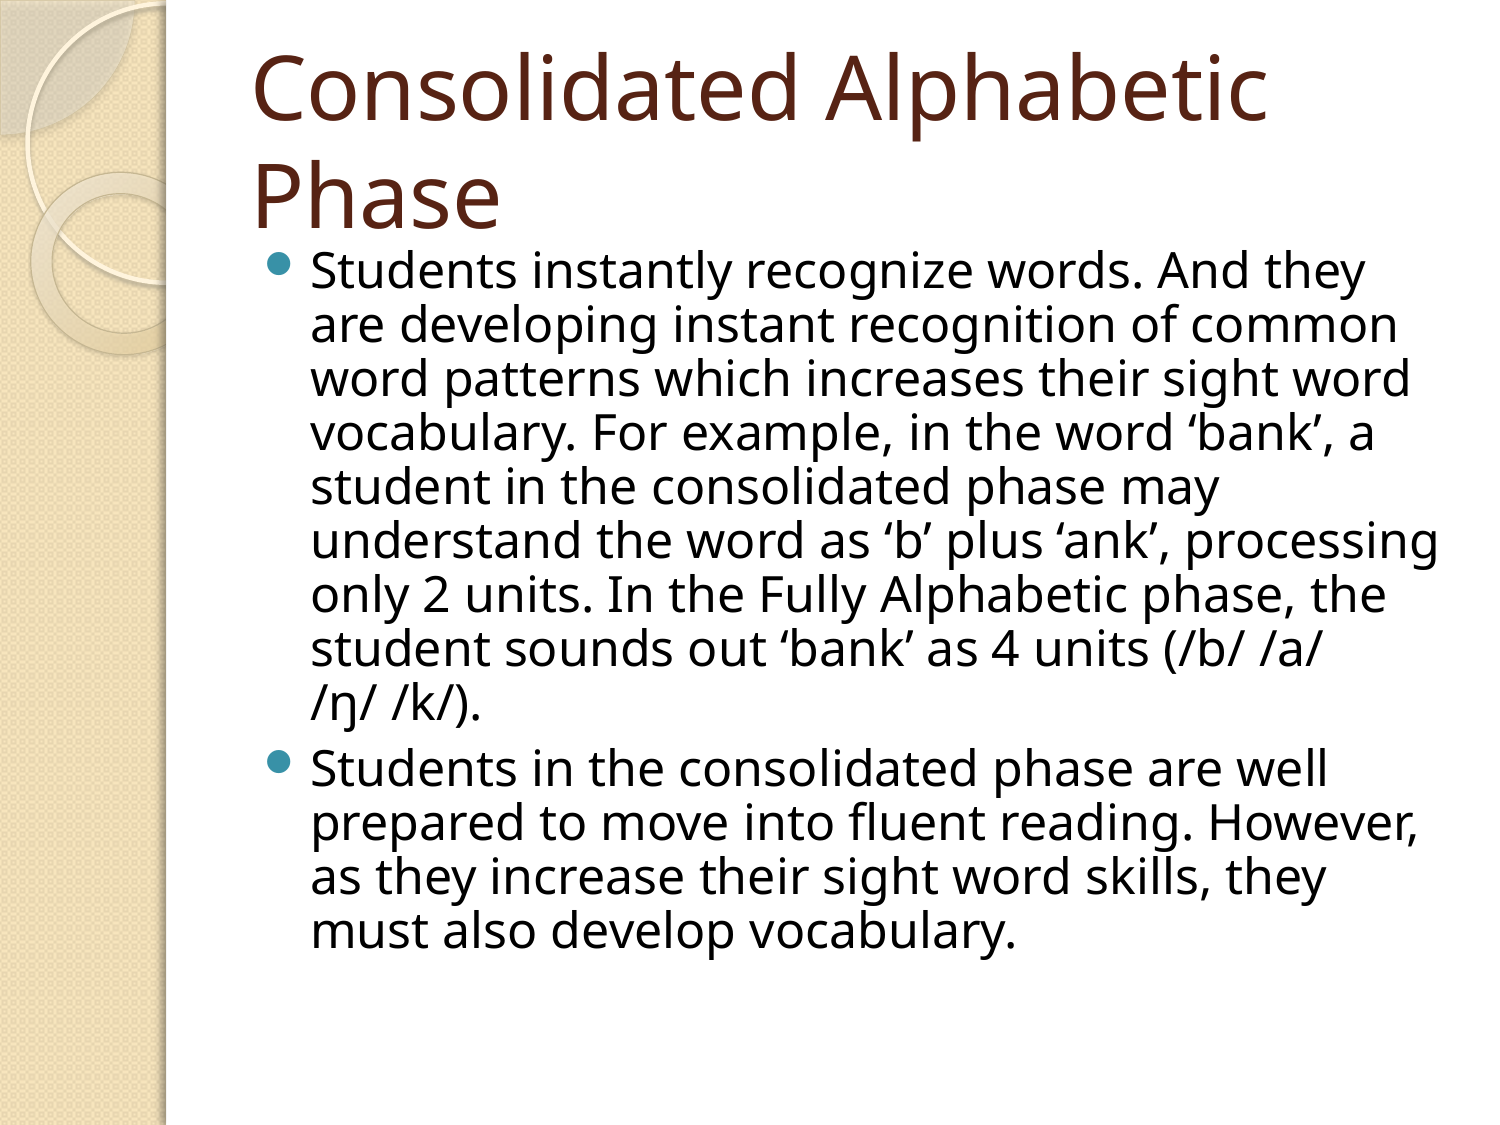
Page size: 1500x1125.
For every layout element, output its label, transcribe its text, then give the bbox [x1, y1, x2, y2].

list Students instantly recognize words. And they are developing instant recognition of common word patterns which increases their sight word vocabulary. For example, in the word ‘bank’, a student in the consolidated phase may understand the word as ‘b’ plus ‘ank’, processing only 2 units. In the Fully Alphabetic phase, the student sounds out ‘bank’ as 4 units (/b/ /a/ /ŋ/ /k/). Students in the consolidated phase are well prepared to move into fluent reading. However, as they increase their sight word skills, they must also develop vocabulary. [235, 237, 1466, 1026]
title Consolidated Alphabetic Phase [235, 45, 1466, 233]
